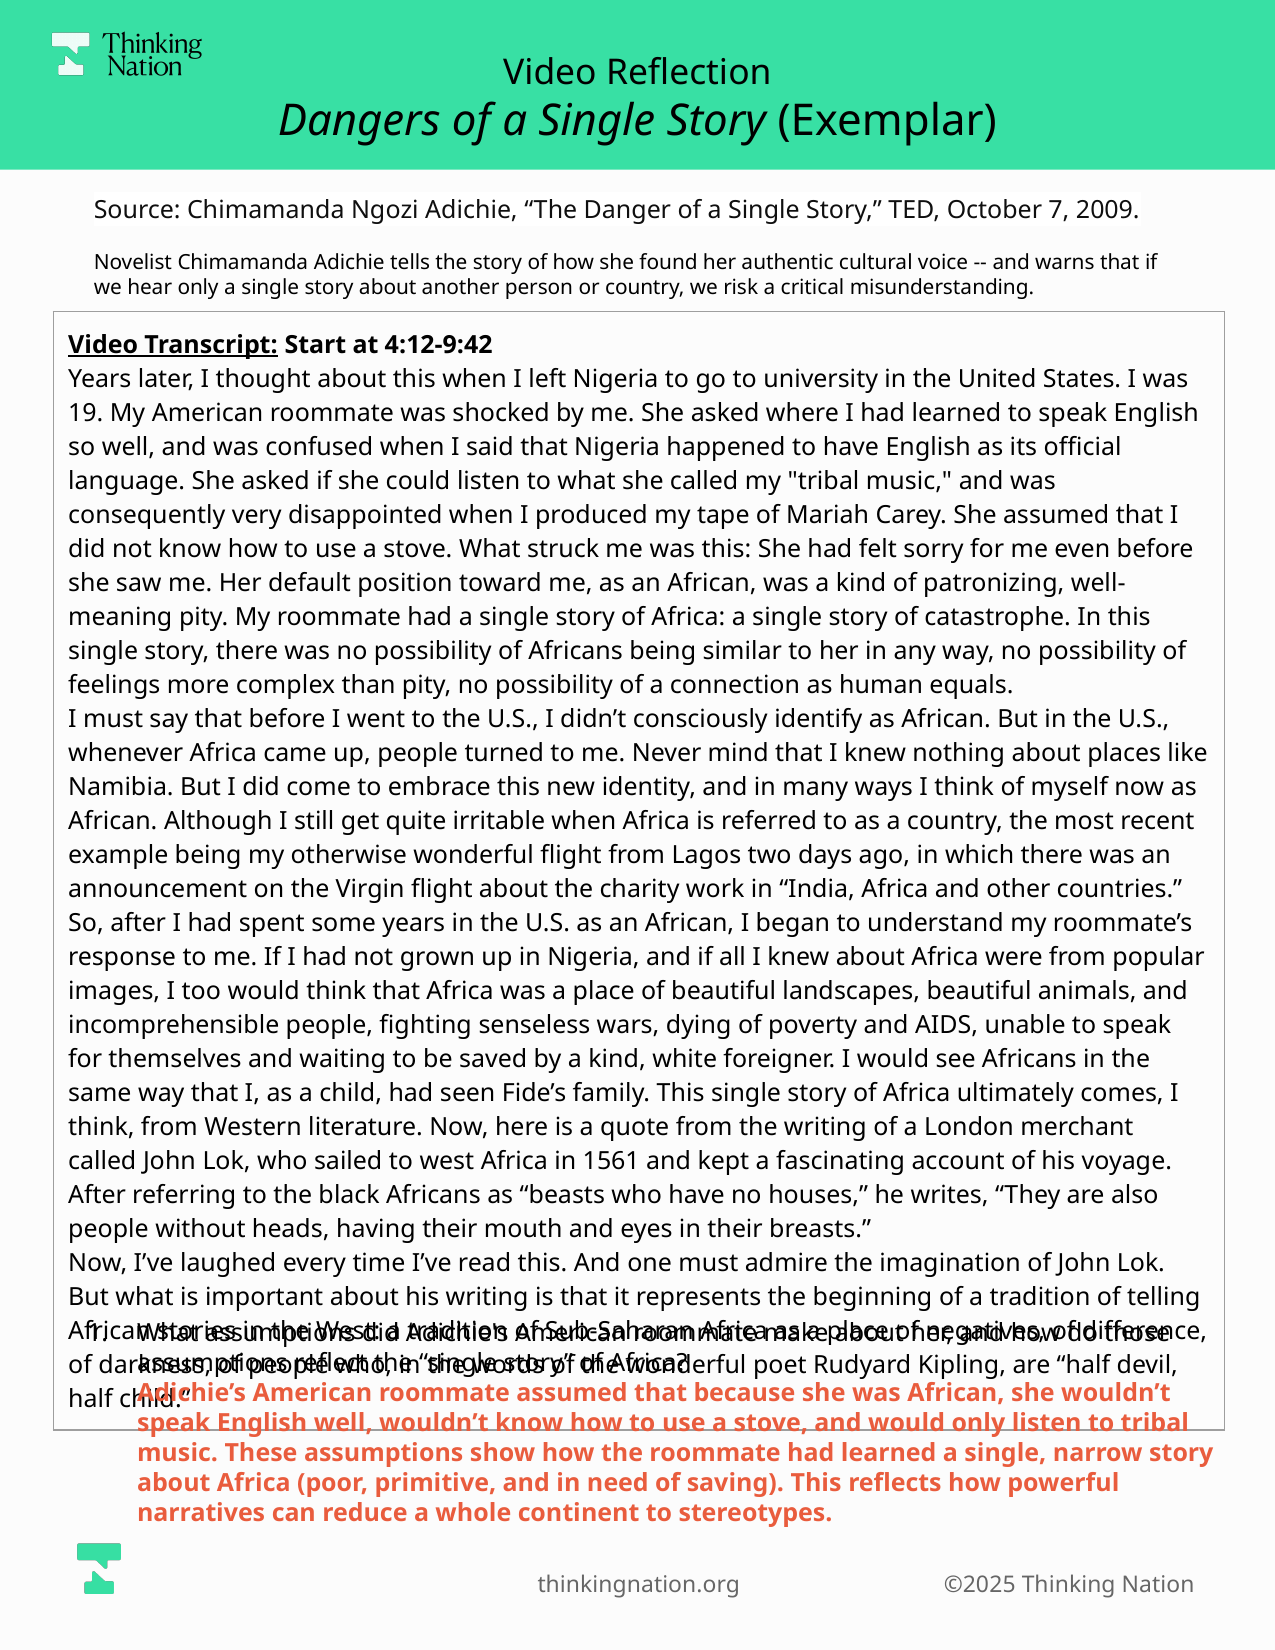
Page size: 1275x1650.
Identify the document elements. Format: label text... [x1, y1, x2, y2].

text_box ©2025 Thinking Nation [909, 1560, 1211, 1605]
picture [63, 1533, 134, 1604]
table_header Video Transcript: Start at 4:12-9:42 Years later, I thought about this when I left Nigeria to go to university in the United States. I was 19. My American roommate was shocked by me. She asked where I had learned to speak English so well, and was confused when I said that Nigeria happened to have English as its official language. She asked if she could listen to what she called my "tribal music," and was consequently very disappointed when I produced my tape of Mariah Carey. She assumed that I did not know how to use a stove. What struck me was this: She had felt sorry for me even before she saw me. Her default position toward me, as an African, was a kind of patronizing, well-meaning pity. My roommate had a single story of Africa: a single story of catastrophe. In this single story, there was no possibility of Africans being similar to her in any way, no possibility of feelings more complex than pity, no possibility of a connection as human equals. I must say that before I went to the U.S., I didn’t consciously identify as African. But in the U.S., whenever Africa came up, people turned to me. Never mind that I knew nothing about places like Namibia. But I did come to embrace this new identity, and in many ways I think of myself now as African. Although I still get quite irritable when Africa is referred to as a country, the most recent example being my otherwise wonderful flight from Lagos two days ago, in which there was an announcement on the Virgin flight about the charity work in “India, Africa and other countries.” So, after I had spent some years in the U.S. as an African, I began to understand my roommate’s response to me. If I had not grown up in Nigeria, and if all I knew about Africa were from popular images, I too would think that Africa was a place of beautiful landscapes, beautiful animals, and incomprehensible people, fighting senseless wars, dying of poverty and AIDS, unable to speak for themselves and waiting to be saved by a kind, white foreigner. I would see Africans in the same way that I, as a child, had seen Fide’s family. This single story of Africa ultimately comes, I think, from Western literature. Now, here is a quote from the writing of a London merchant called John Lok, who sailed to west Africa in 1561 and kept a fascinating account of his voyage. After referring to the black Africans as “beasts who have no houses,” he writes, “They are also people without heads, having their mouth and eyes in their breasts.” Now, I’ve laughed every time I’ve read this. And one must admire the imagination of John Lok. But what is important about his writing is that it represents the beginning of a tradition of telling African stories in the West: a tradition of Sub-Saharan Africa as a place of negatives, of difference, of darkness, of people who, in the words of the wonderful poet Rudyard Kipling, are “half devil, half child.” [54, 312, 1224, 1301]
text_box thinkingnation.org [488, 1560, 790, 1605]
text_box Video Reflection Dangers of a Single Story (Exemplar) [0, 0, 1275, 170]
text_box Source: Chimamanda Ngozi Adichie, “The Danger of a Single Story,” TED, October 7, 2009. Novelist Chimamanda Adichie tells the story of how she found her authentic cultural voice -- and warns that if we hear only a single story about another person or country, we risk a critical misunderstanding. [74, 170, 1210, 311]
text_box What assumptions did Adichie's American roommate make about her, and how do those assumptions reflect the “single story” of Africa? Adichie’s American roommate assumed that because she was African, she wouldn’t speak English well, wouldn’t know how to use a stove, and would only listen to tribal music. These assumptions show how the roommate had learned a single, narrow story about Africa (poor, primitive, and in need of saving). This reflects how powerful narratives can reduce a whole continent to stereotypes. [47, 1301, 1231, 1560]
picture [35, 17, 207, 90]
